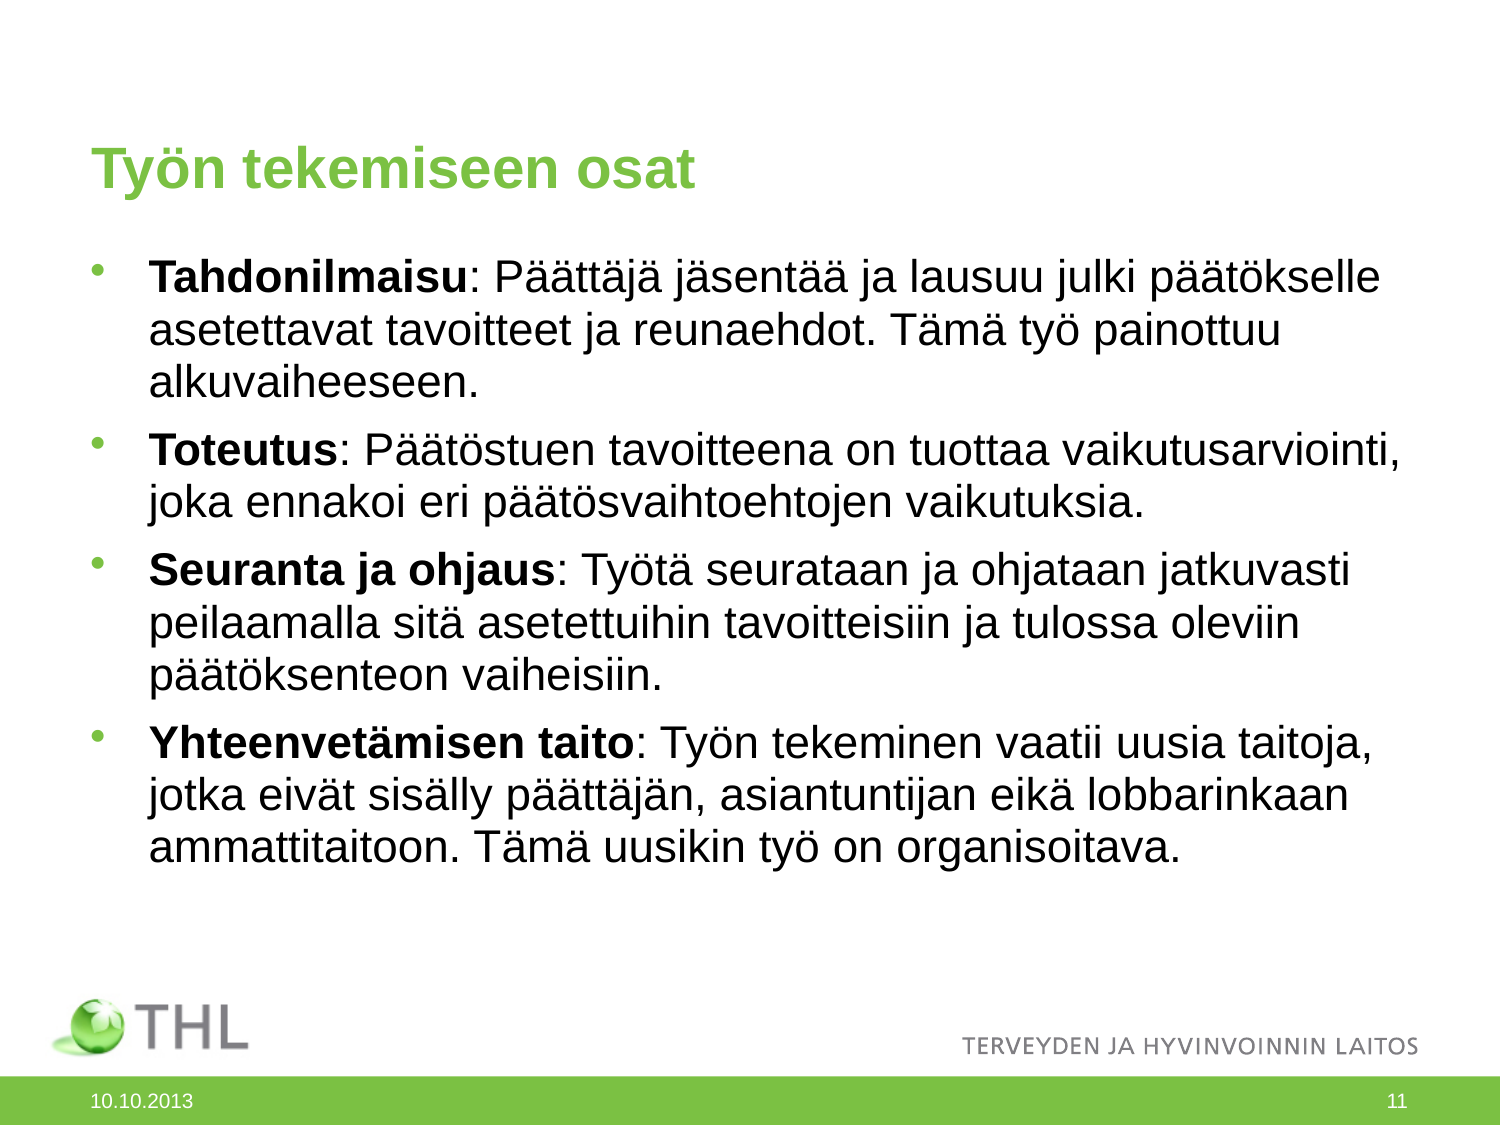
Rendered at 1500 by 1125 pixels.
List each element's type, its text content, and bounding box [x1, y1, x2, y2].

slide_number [74, 1082, 255, 1118]
list Tahdonilmaisu: Päättäjä jäsentää ja lausuu julki päätökselle asetettavat tavoitteet ja reunaehdot. Tämä työ painottuu alkuvaiheeseen. Toteutus: Päätöstuen tavoitteena on tuottaa vaikutusarviointi, joka ennakoi eri päätösvaihtoehtojen vaikutuksia. Seuranta ja ohjaus: Työtä seurataan ja ohjataan jatkuvasti peilaamalla sitä asetettuihin tavoitteisiin ja tulossa oleviin päätöksenteon vaiheisiin. Yhteenvetämisen taito: Työn tekeminen vaatii uusia taitoja, jotka eivät sisälly päättäjän, asiantuntijan eikä lobbarinkaan ammattitaitoon. Tämä uusikin työ on organisoitava. [75, 243, 1424, 965]
picture [24, 983, 275, 1067]
title Työn tekemiseen osat [76, 42, 1424, 208]
slide_number 11 [1245, 1082, 1424, 1118]
